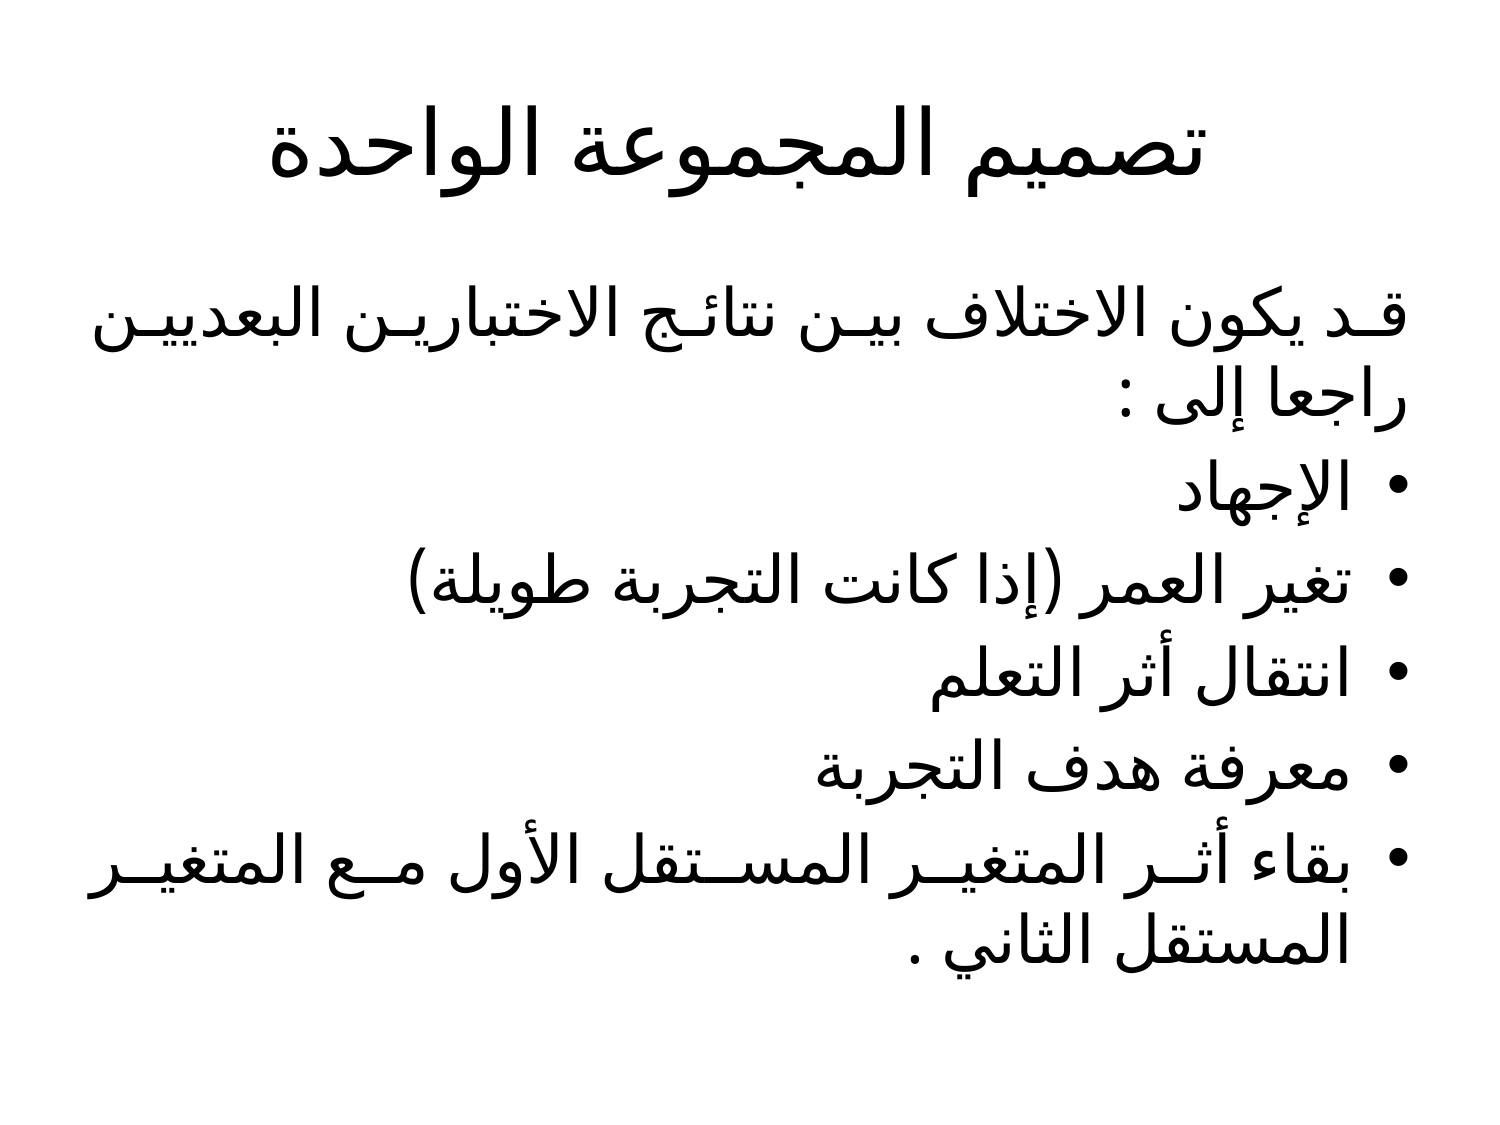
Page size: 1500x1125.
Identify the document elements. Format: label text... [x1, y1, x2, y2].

title تصميم المجموعة الواحدة [75, 45, 1425, 233]
list قد يكون الاختلاف بين نتائج الاختبارين البعديين راجعا إلى : الإجهاد تغير العمر (إذا كانت التجربة طويلة) انتقال أثر التعلم معرفة هدف التجربة بقاء أثر المتغير المستقل الأول مع المتغير المستقل الثاني . [75, 262, 1425, 1005]
